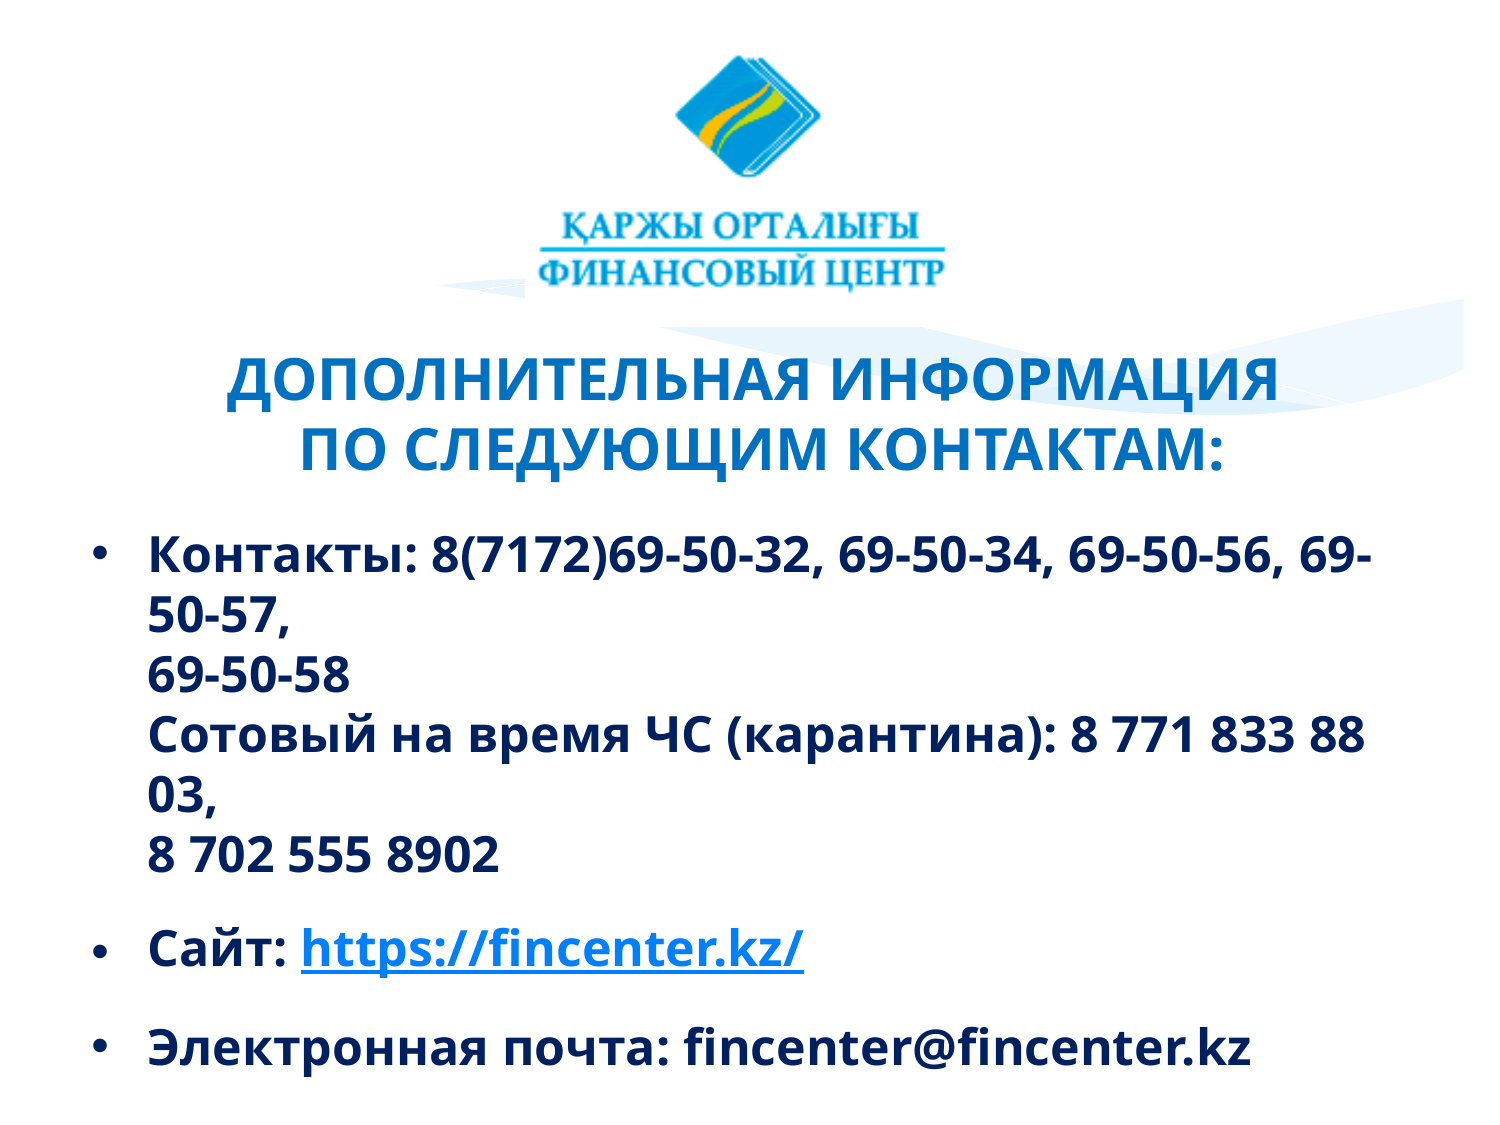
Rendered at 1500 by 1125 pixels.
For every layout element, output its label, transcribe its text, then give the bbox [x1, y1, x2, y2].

picture [525, 30, 964, 327]
text_box ДОПОЛНИТЕЛЬНАЯ ИНФОРМАЦИЯ ПО СЛЕДУЮЩИМ КОНТАКТАМ: [41, 335, 1483, 490]
text_box Контакты: 8(7172)69-50-32, 69-50-34, 69-50-56, 69-50-57, 69-50-58 Сотовый на время ЧС (карантина): 8 771 833 88 03, 8 702 555 8902 Сайт: https://fincenter.kz/ Электронная почта: fincenter@fincenter.kz [76, 515, 1454, 1083]
